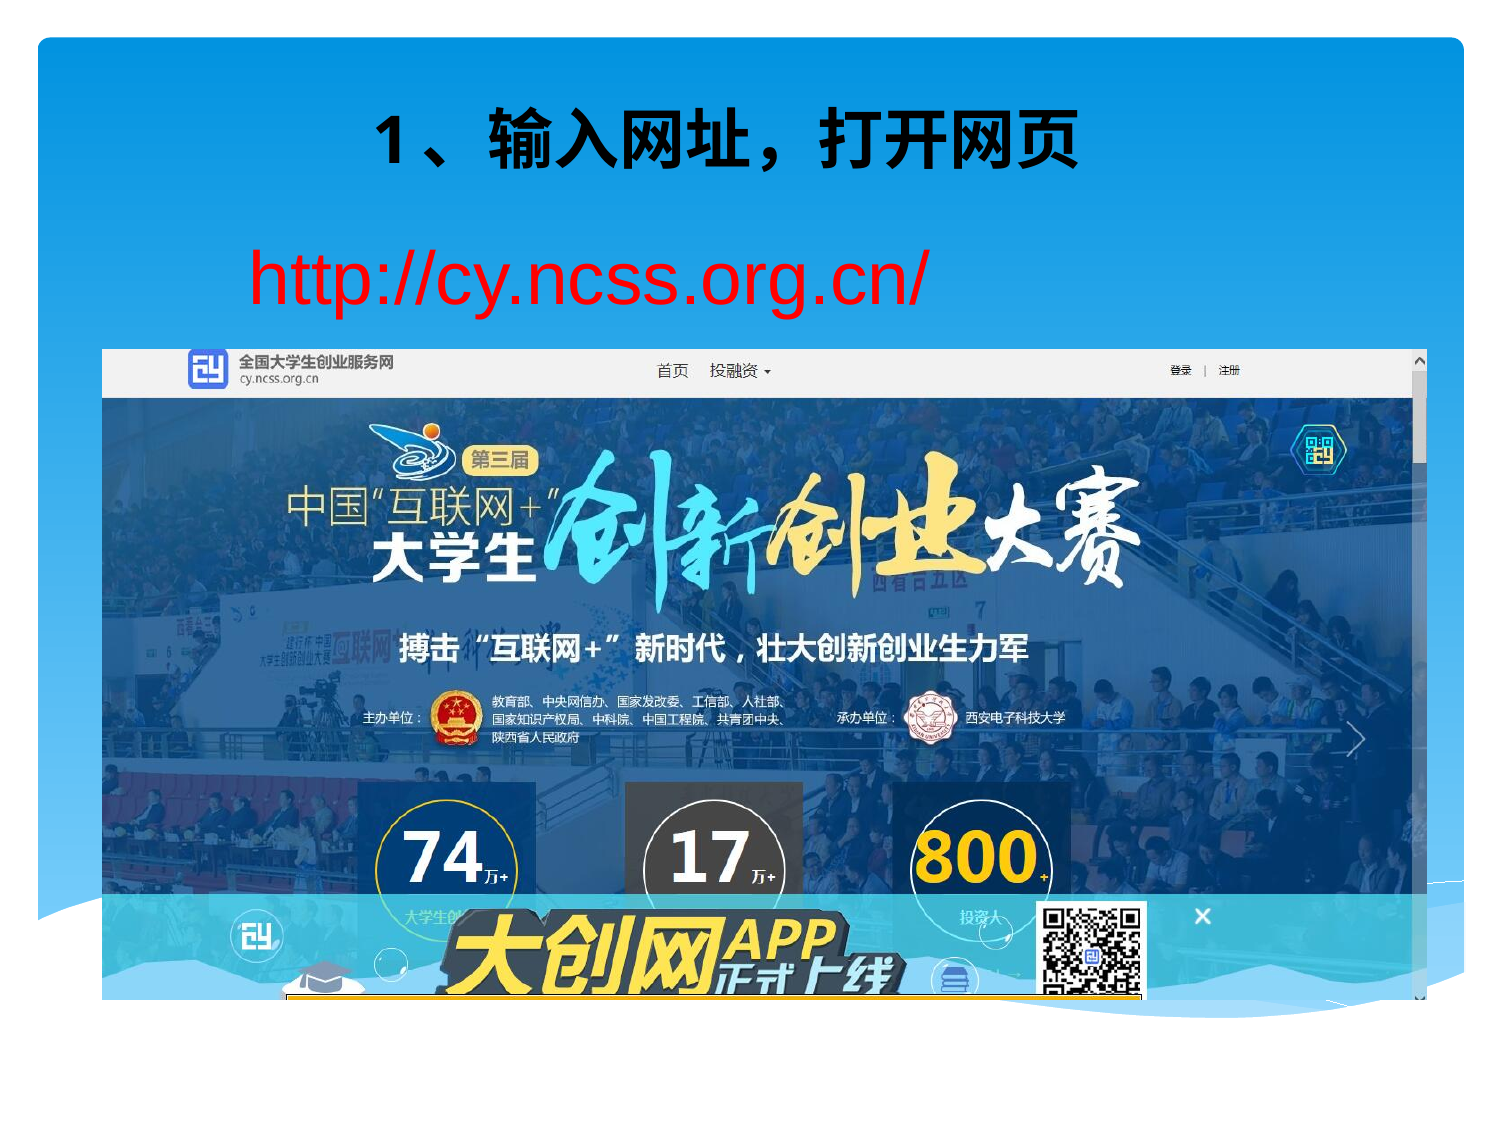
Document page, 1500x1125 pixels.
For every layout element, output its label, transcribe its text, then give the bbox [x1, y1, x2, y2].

picture [102, 349, 1427, 1000]
title 1、输入网址，打开网页 [147, 90, 1306, 185]
text_box http://cy.ncss.org.cn/ [233, 222, 946, 328]
